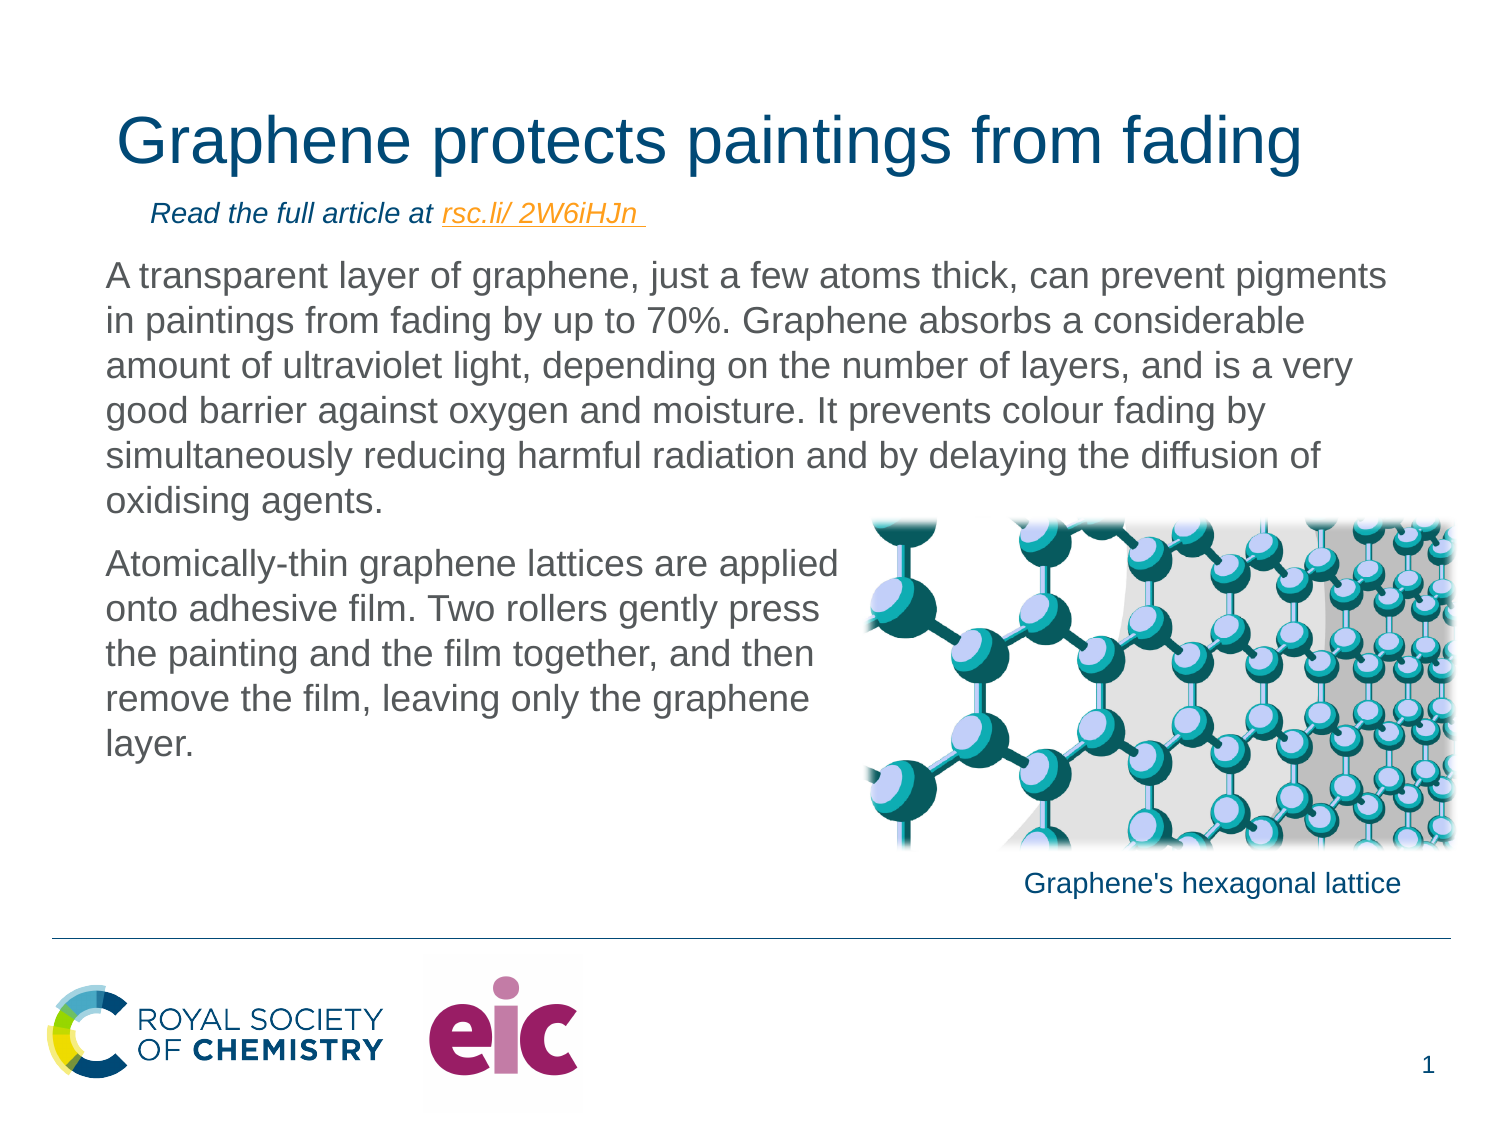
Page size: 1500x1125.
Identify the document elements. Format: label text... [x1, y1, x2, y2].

picture [0, 938, 583, 1125]
picture [861, 516, 1458, 852]
text_box A transparent layer of graphene, just a few atoms thick, can prevent pigments in paintings from fading by up to 70%. Graphene absorbs a considerable amount of ultraviolet light, depending on the number of layers, and is a very good barrier against oxygen and moisture. It prevents colour fading by simultaneously reducing harmful radiation and by delaying the diffusion of oxidising agents. [90, 243, 1419, 531]
title Graphene protects paintings from fading [101, 33, 1419, 243]
text_box Atomically-thin graphene lattices are applied onto adhesive film. Two rollers gently press the painting and the film together, and then remove the film, leaving only the graphene layer. [90, 531, 861, 772]
text_box Read the full article at rsc.li/ 2W6iHJn [135, 187, 1282, 237]
text_box Graphene's hexagonal lattice [1008, 856, 1418, 907]
slide_number 1 [1113, 1033, 1451, 1094]
